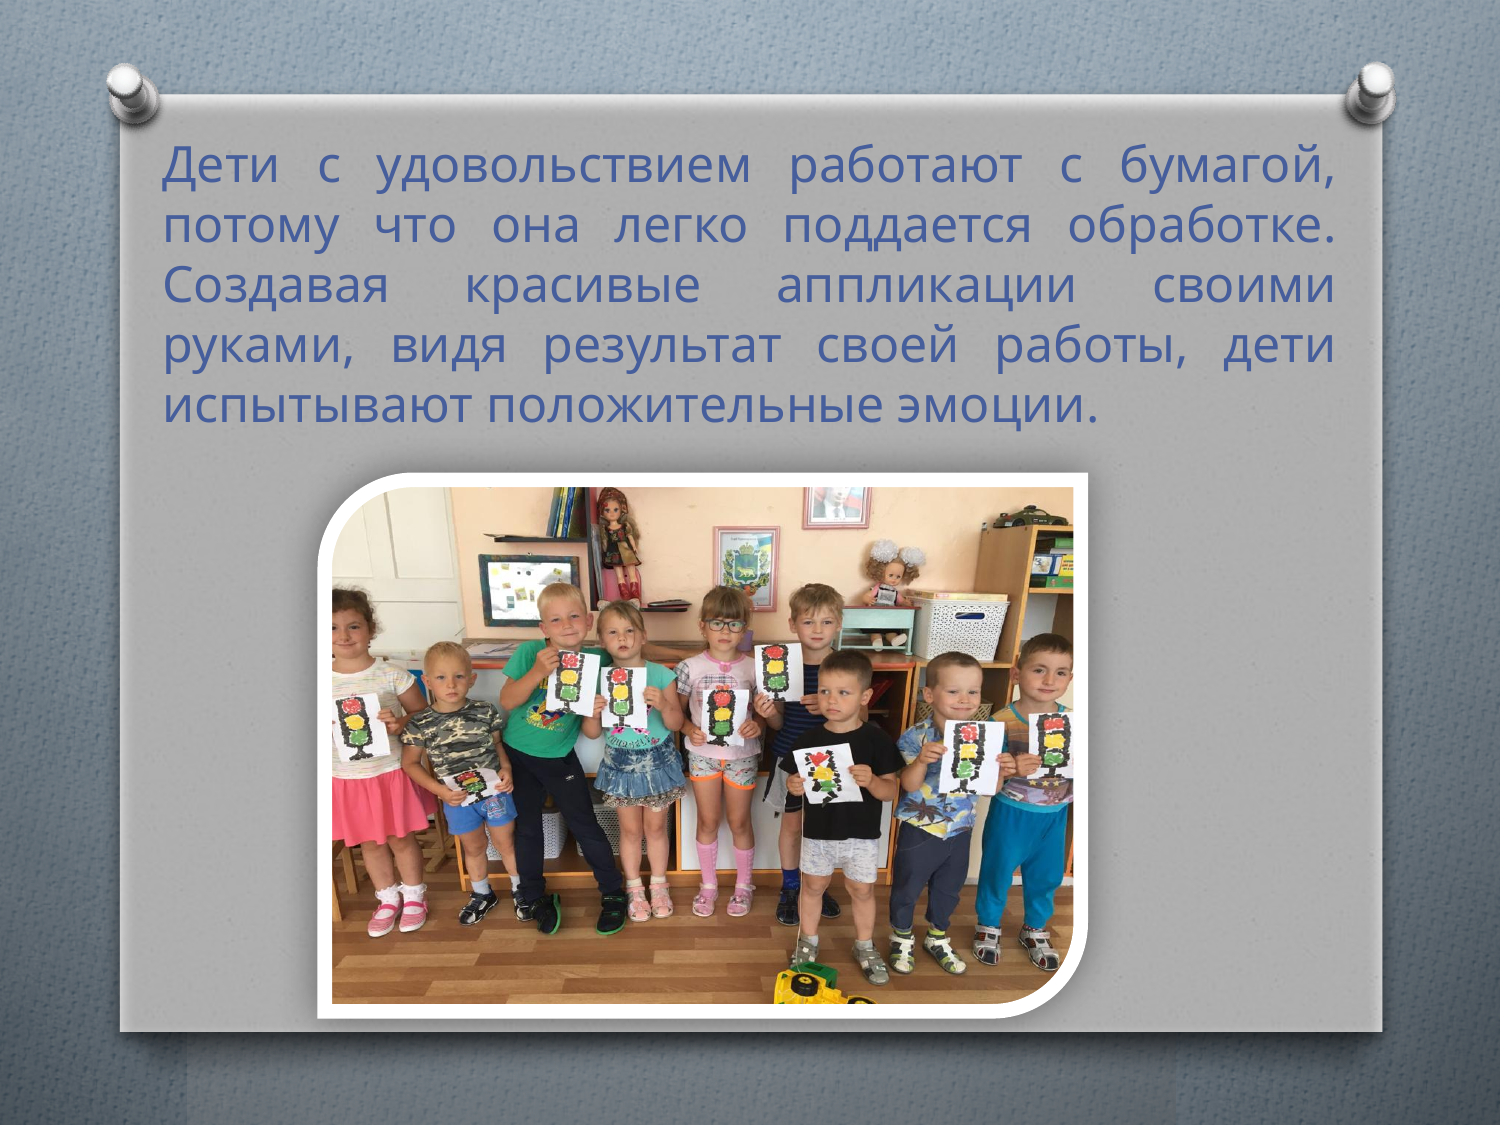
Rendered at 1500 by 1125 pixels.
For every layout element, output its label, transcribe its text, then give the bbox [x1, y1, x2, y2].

picture [75, 29, 198, 147]
list Дети с удовольствием работают с бумагой, потому что она легко поддается обработке. Создавая красивые аппликации своими руками, видя результат своей работы, дети испытывают положительные эмоции. [147, 125, 1353, 939]
picture [324, 479, 1081, 1012]
picture [1317, 35, 1439, 156]
